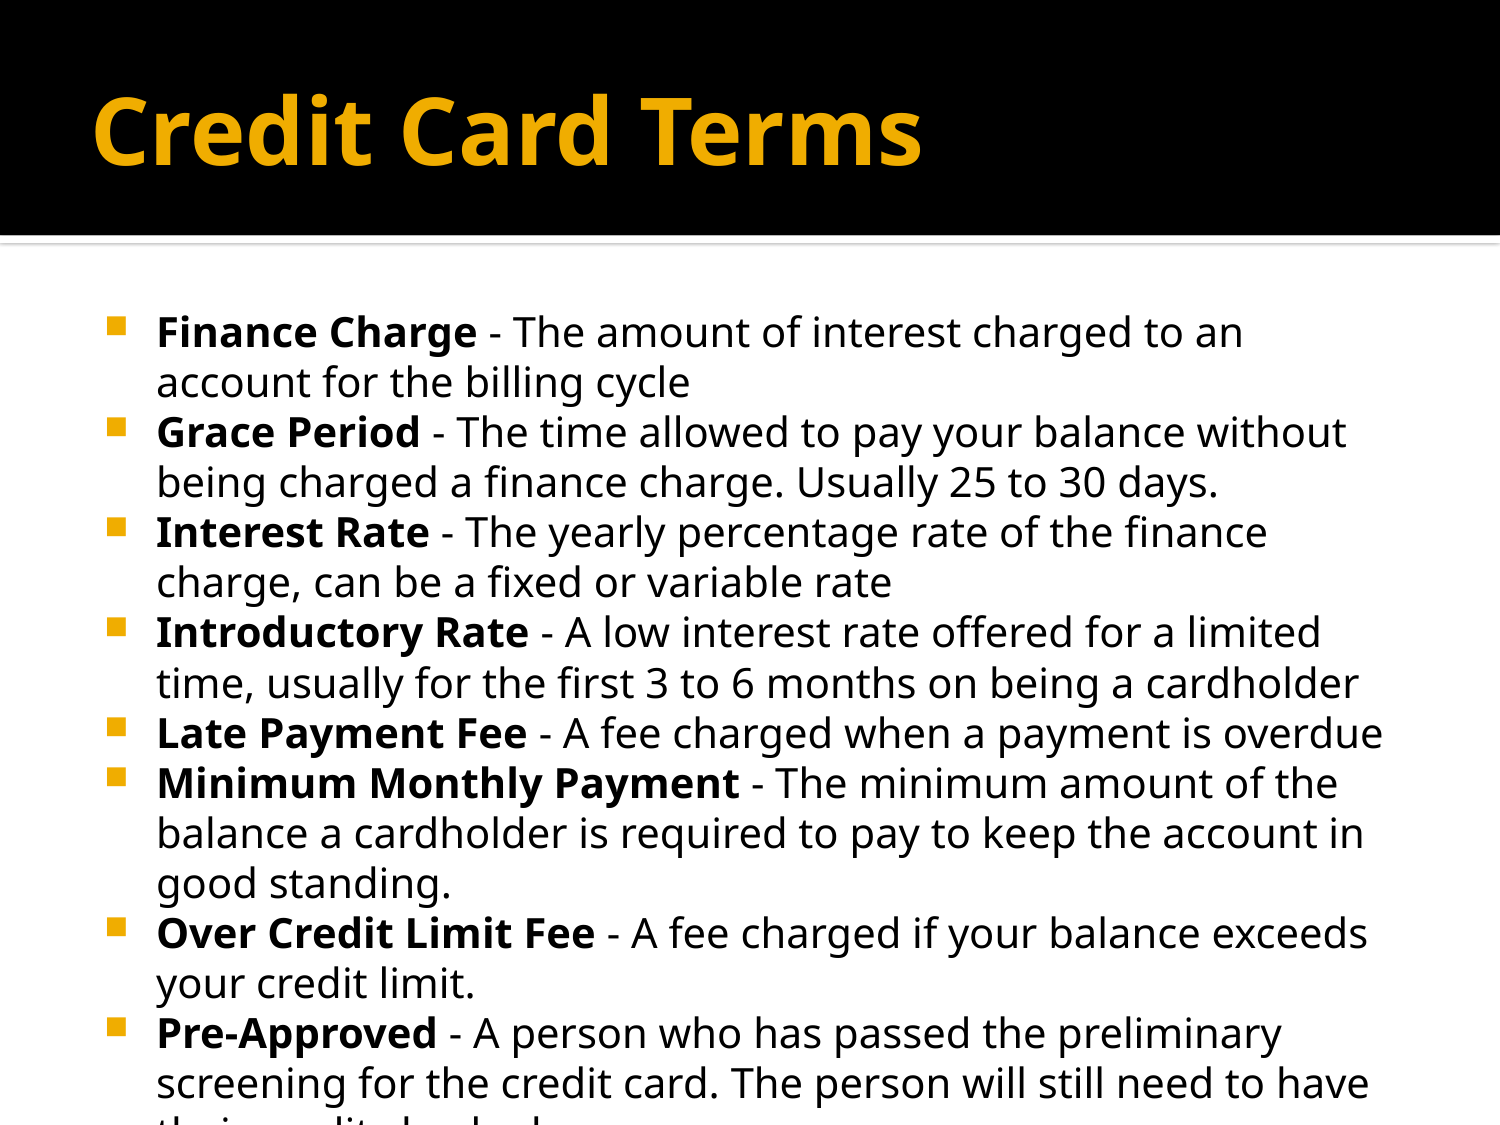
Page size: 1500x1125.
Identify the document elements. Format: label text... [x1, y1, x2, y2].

title Credit Card Terms [75, 25, 1425, 231]
list Finance Charge - The amount of interest charged to an account for the billing cycle Grace Period - The time allowed to pay your balance without being charged a finance charge. Usually 25 to 30 days. Interest Rate - The yearly percentage rate of the finance charge, can be a fixed or variable rate Introductory Rate - A low interest rate offered for a limited time, usually for the first 3 to 6 months on being a cardholder Late Payment Fee - A fee charged when a payment is overdue Minimum Monthly Payment - The minimum amount of the balance a cardholder is required to pay to keep the account in good standing. Over Credit Limit Fee - A fee charged if your balance exceeds your credit limit. Pre-Approved - A person who has passed the preliminary screening for the credit card. The person will still need to have their credit checked. [75, 291, 1425, 1050]
